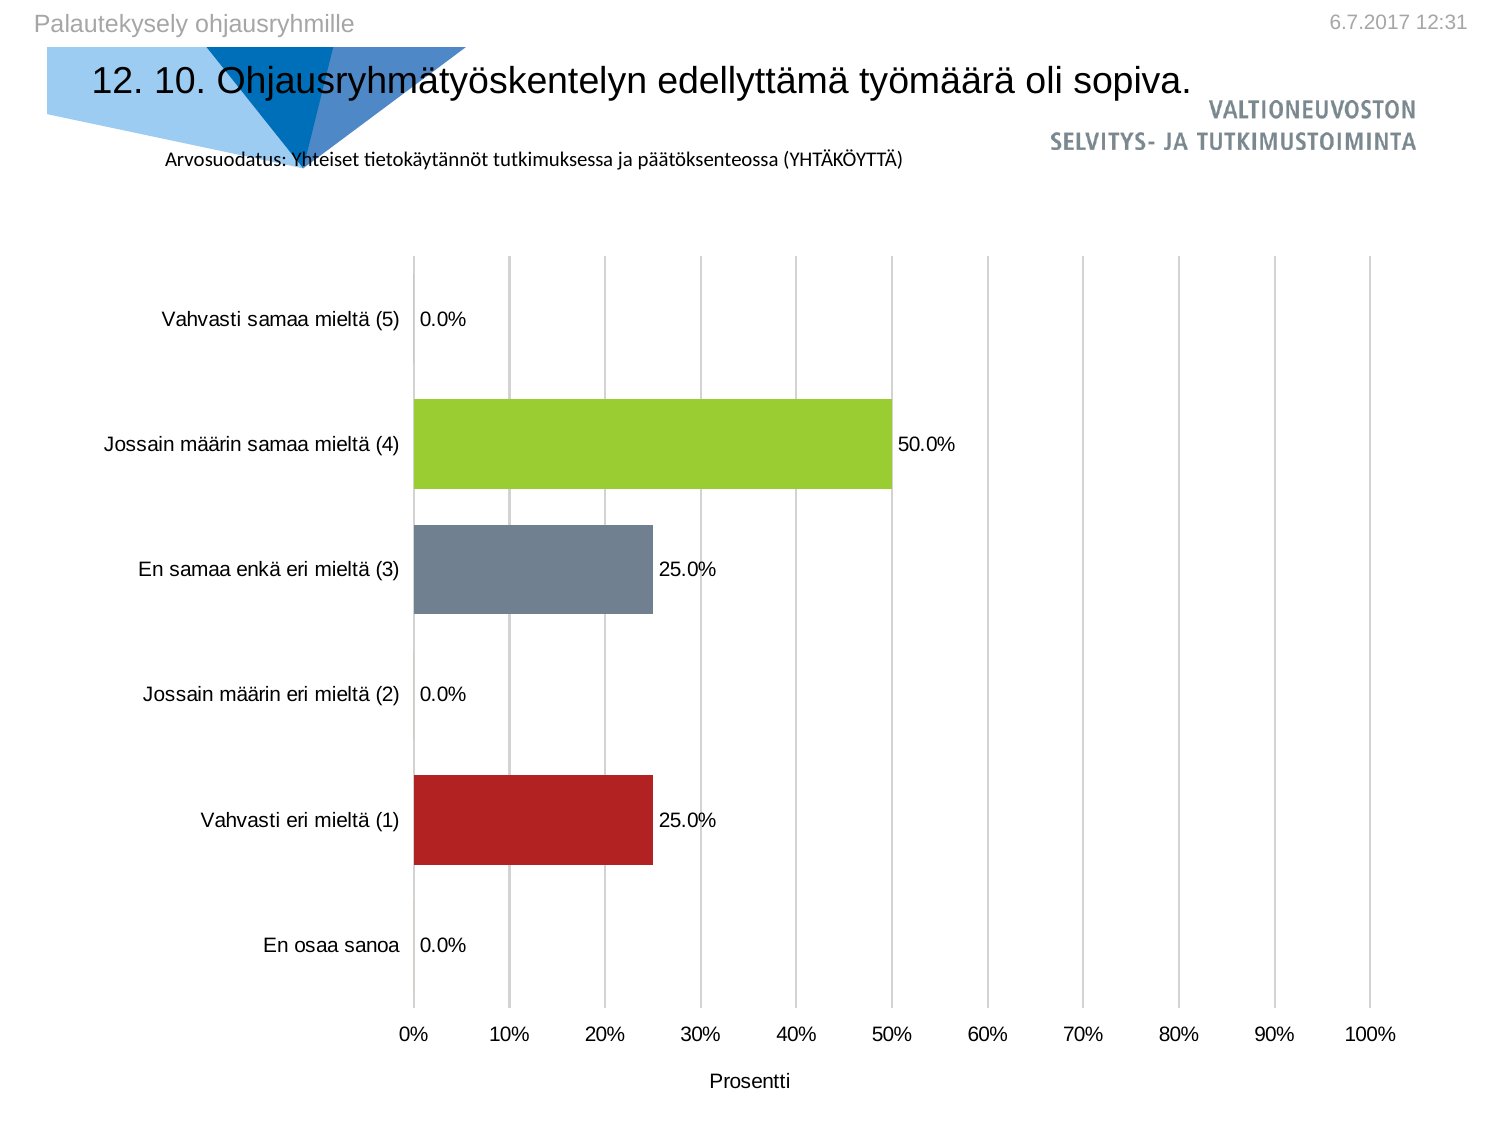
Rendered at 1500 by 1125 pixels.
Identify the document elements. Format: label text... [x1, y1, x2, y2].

chart [76, 238, 1424, 1125]
title 12. 10. Ohjausryhmätyöskentelyn edellyttämä työmäärä oli sopiva. [76, 38, 1427, 126]
title Arvosuodatus: Yhteiset tietokäytännöt tutkimuksessa ja päätöksenteossa (YHTÄKÖYTTÄ) [148, 123, 1500, 217]
list Palautekysely ohjausryhmille [0, 0, 1500, 38]
